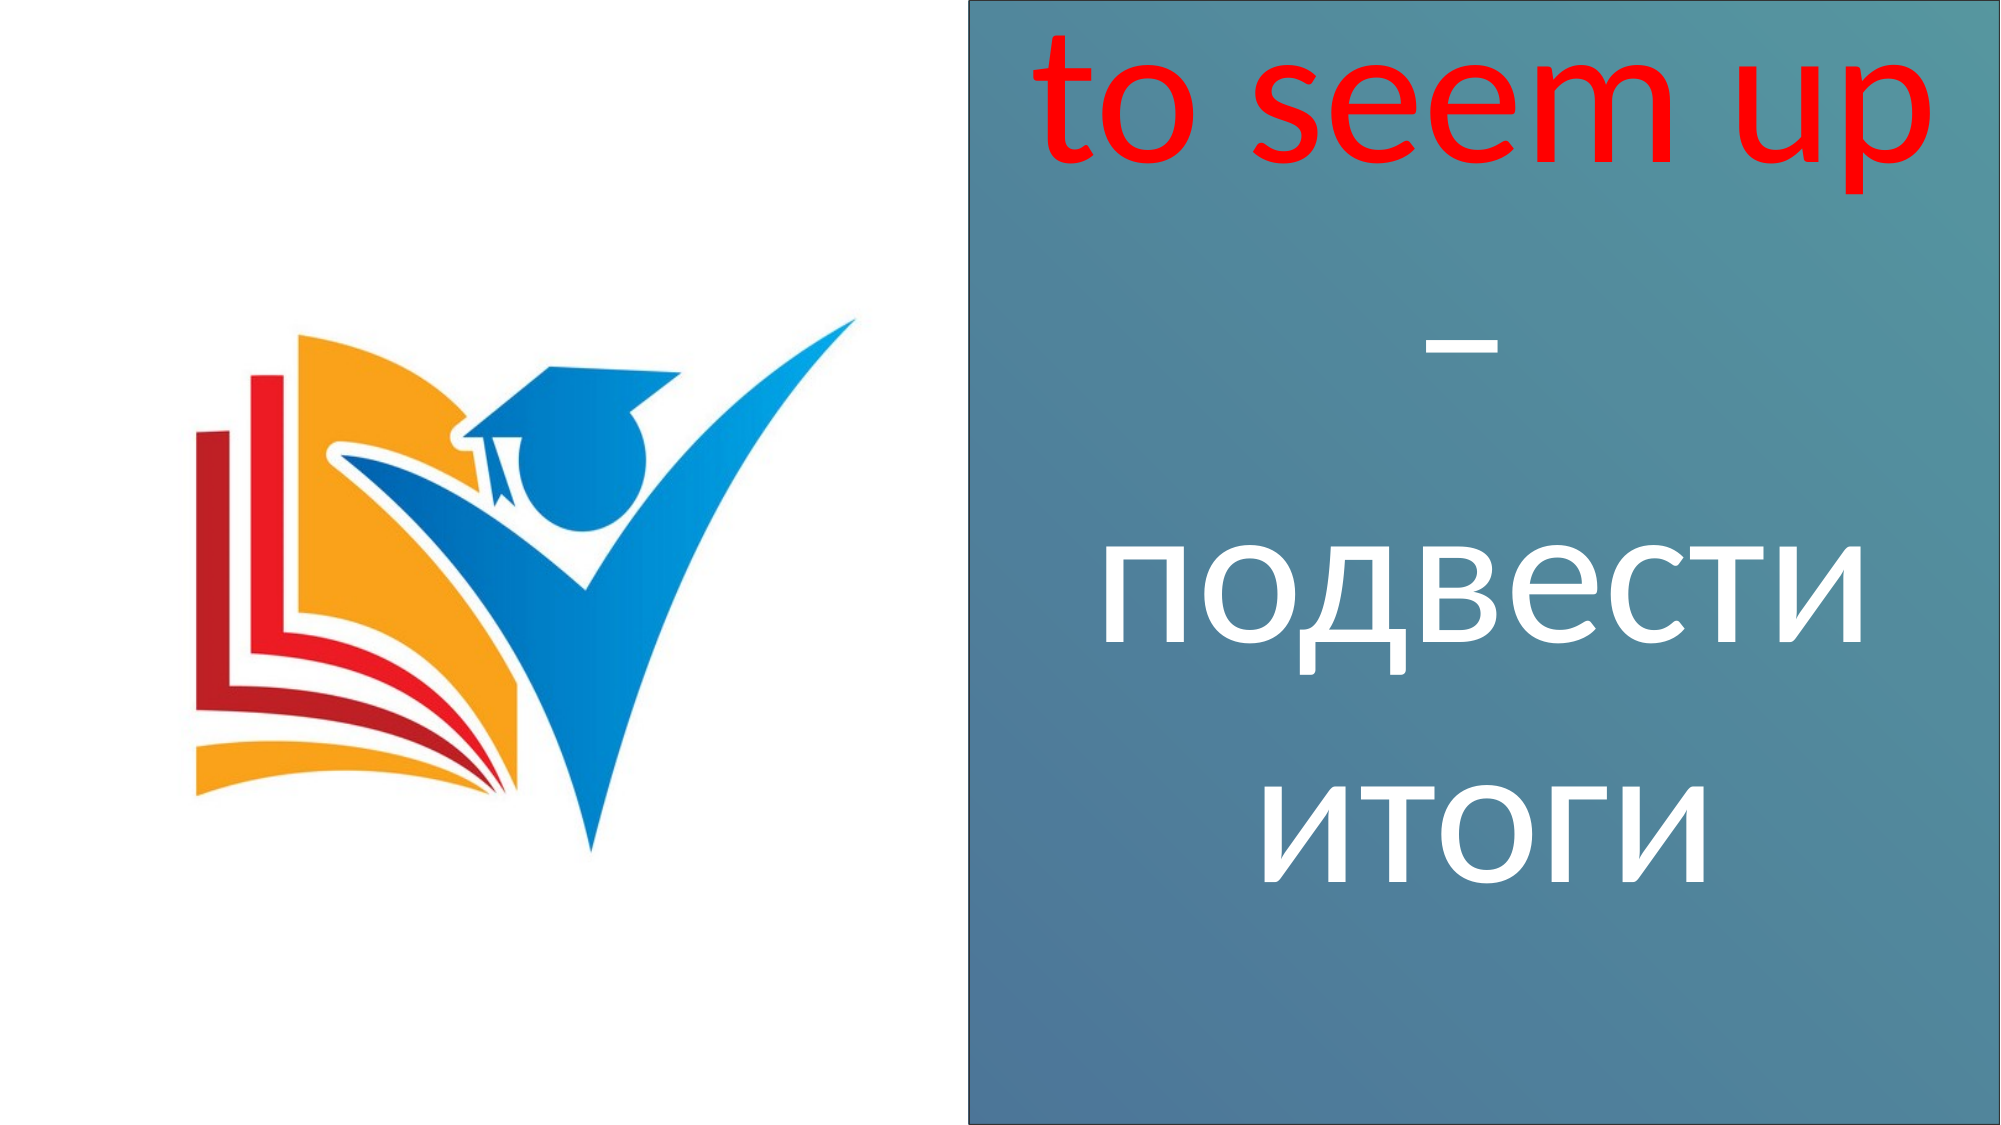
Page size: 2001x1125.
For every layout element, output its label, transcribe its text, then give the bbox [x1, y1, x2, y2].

text_box to seem up – подвести итоги [968, 0, 2000, 1125]
picture [80, 43, 953, 933]
